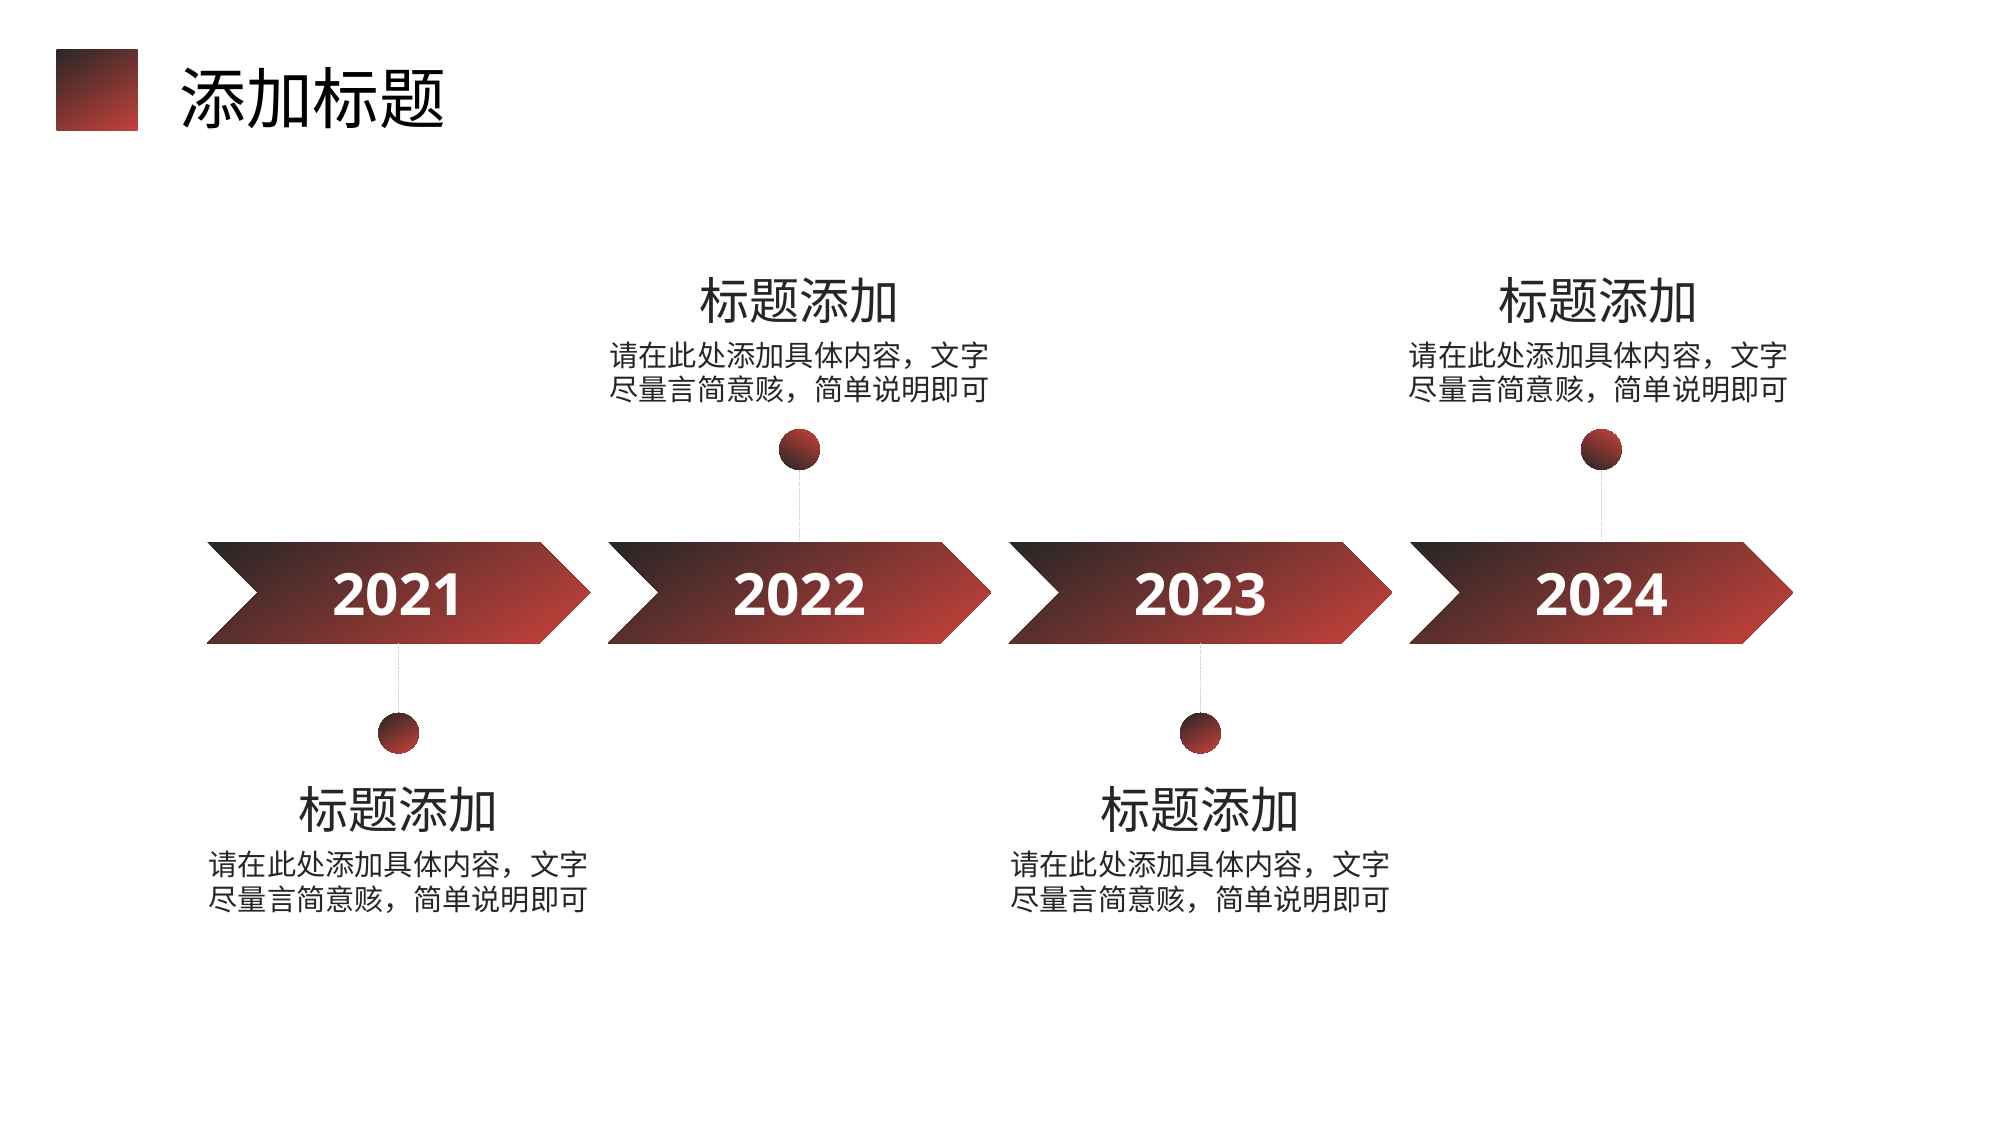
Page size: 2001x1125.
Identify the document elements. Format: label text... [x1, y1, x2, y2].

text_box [1180, 643, 1221, 754]
text_box 2024 [1513, 549, 1689, 635]
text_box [193, 771, 604, 925]
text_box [56, 49, 514, 146]
text_box 2021 [310, 549, 487, 635]
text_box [995, 771, 1406, 925]
text_box [1006, 540, 1394, 645]
text_box 2022 [711, 549, 888, 635]
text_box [1393, 261, 1805, 416]
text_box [779, 429, 820, 540]
text_box [204, 540, 592, 645]
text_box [1581, 429, 1622, 540]
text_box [594, 261, 1005, 416]
text_box [1407, 540, 1795, 645]
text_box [378, 643, 419, 754]
text_box [605, 540, 993, 645]
text_box 2023 [1112, 549, 1288, 635]
